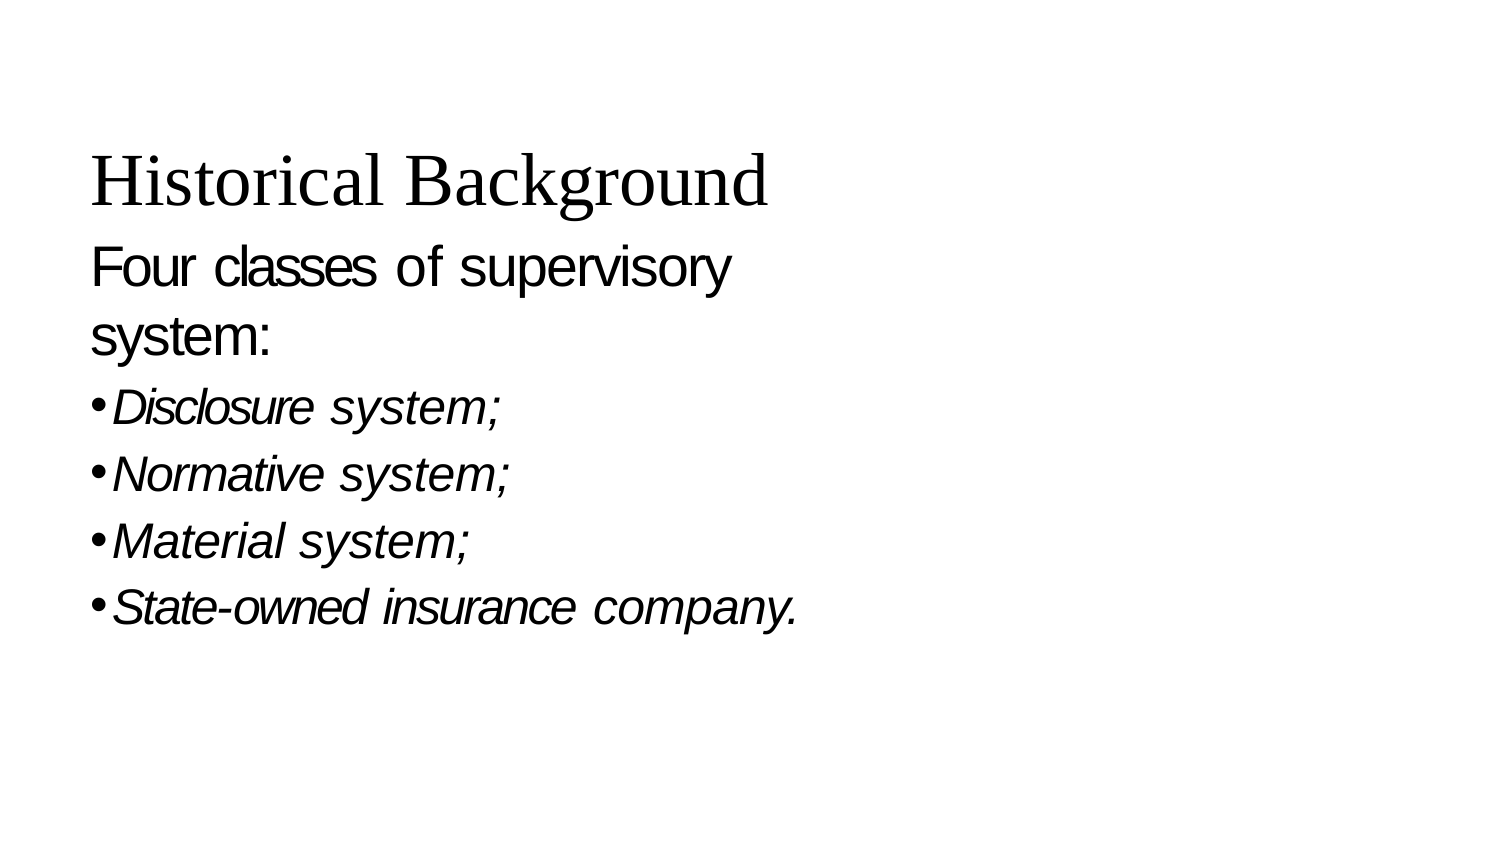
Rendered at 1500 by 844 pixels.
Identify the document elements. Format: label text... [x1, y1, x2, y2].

title Historical Background [87, 102, 822, 218]
text_box Four classes of supervisory system: Disclosure system; Normative system; Material system; State-owned insurance company. [87, 218, 918, 635]
